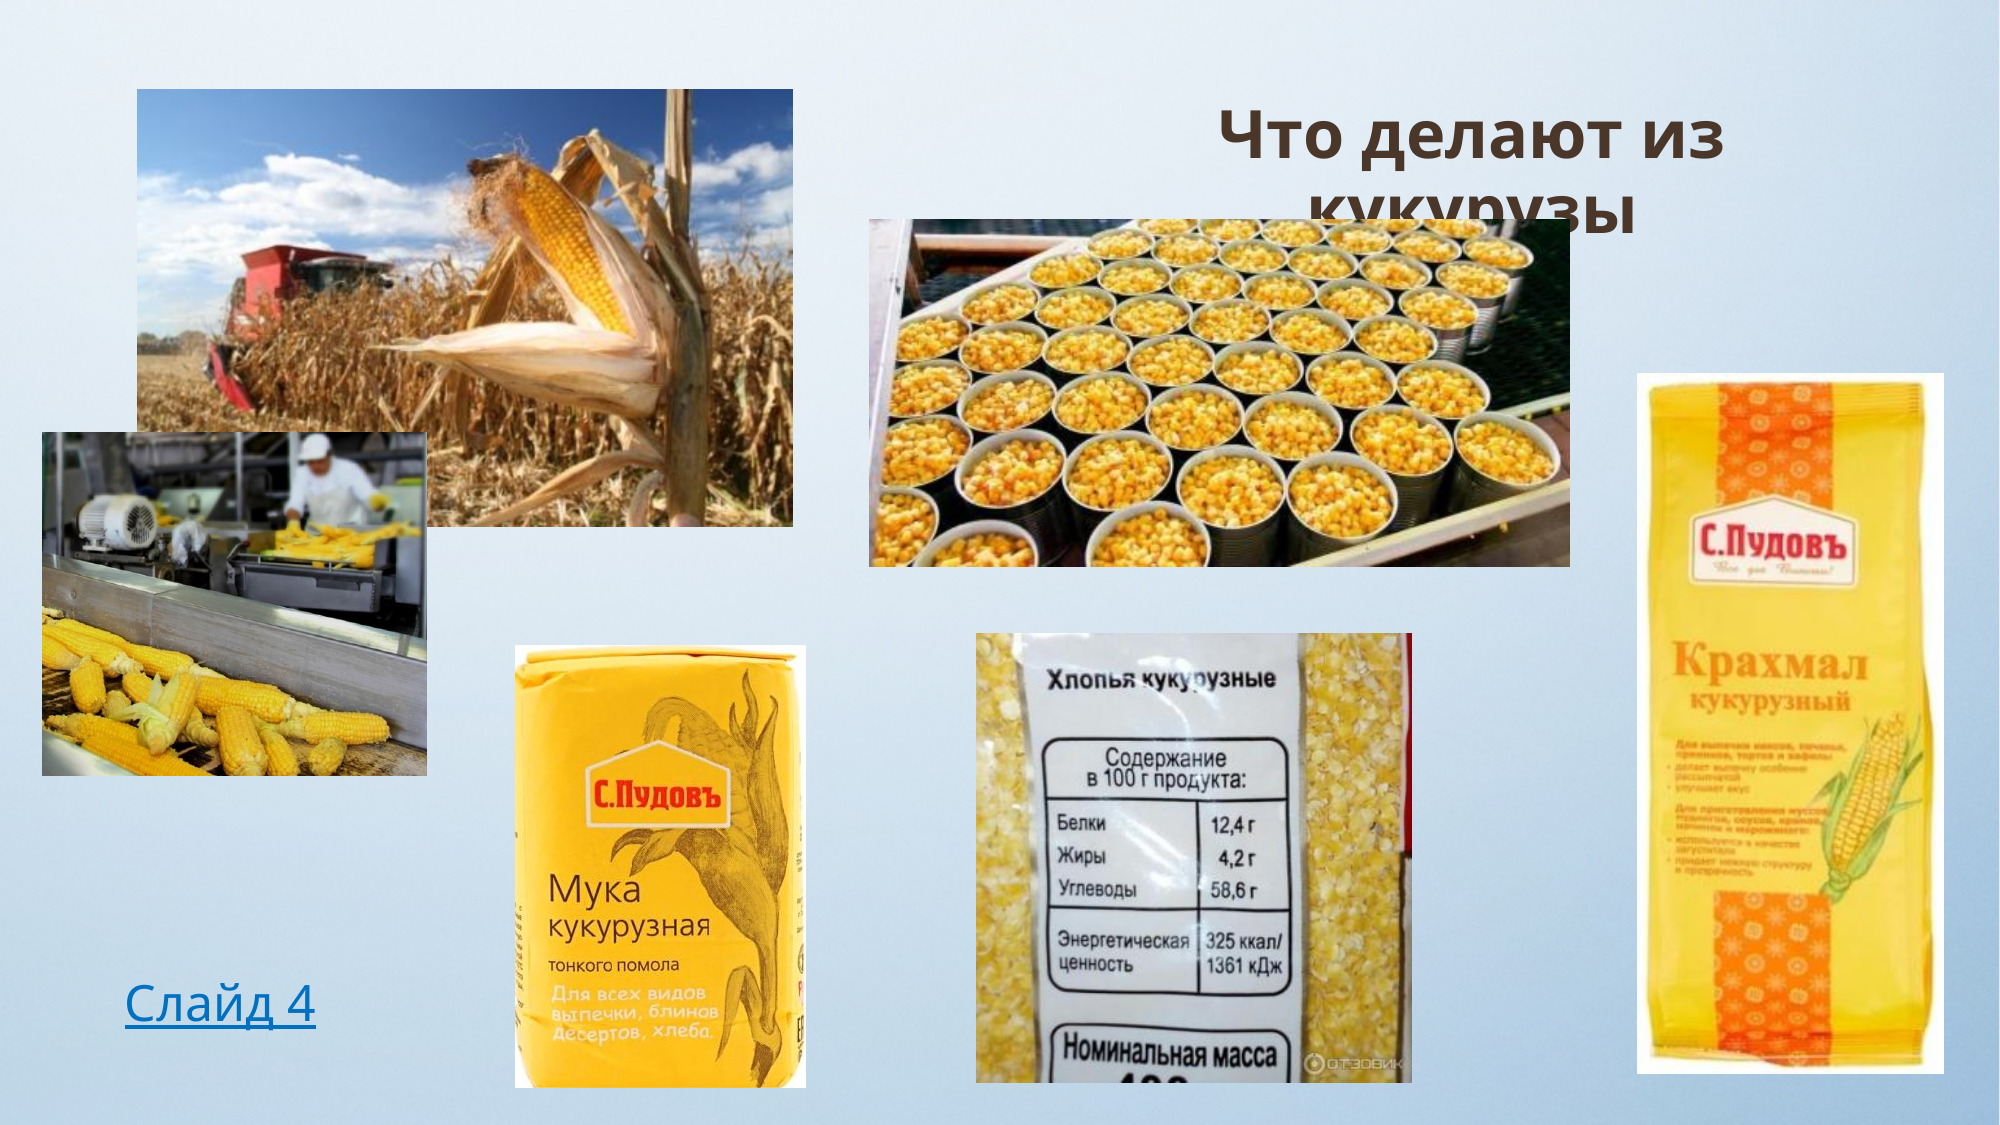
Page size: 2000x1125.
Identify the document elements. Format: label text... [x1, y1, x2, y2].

picture [0, 0, 2000, 1125]
text_box Слайд 4 [109, 964, 331, 1044]
text_box Что делают из кукурузы [1035, 89, 1910, 257]
